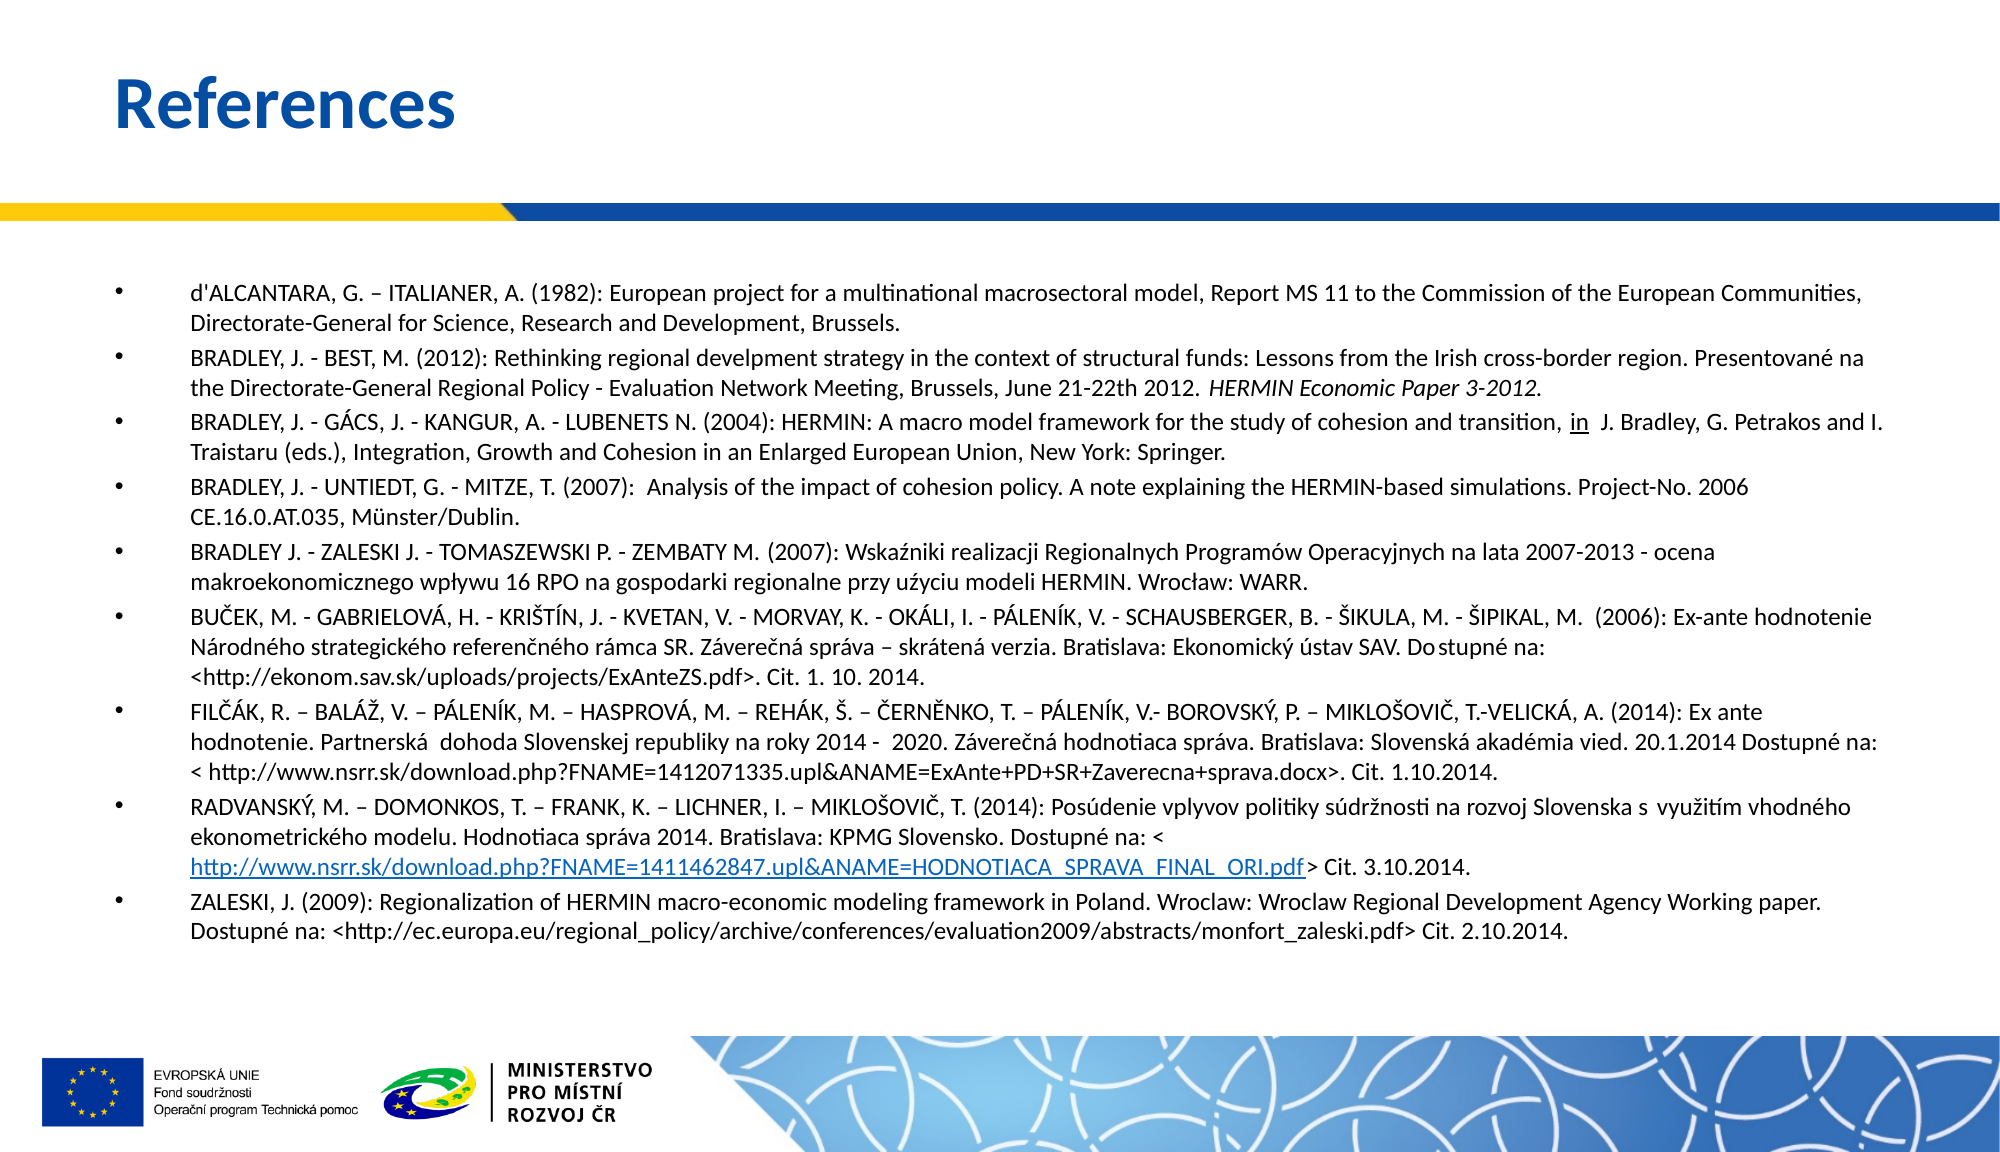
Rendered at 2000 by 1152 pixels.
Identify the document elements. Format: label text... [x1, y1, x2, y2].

title References [99, 46, 1900, 198]
picture [0, 203, 2000, 221]
picture [19, 1035, 674, 1149]
list d'ALCANTARA, G. – ITALIANER, A. (1982): European project for a multinational macrosectoral model, Report MS 11 to the Commission of the European Communities, Directorate-General for Science, Research and Development, Brussels. Bradley, J. - Best, M. (2012): Rethinking regional develpment strategy in the context of structural funds: Lessons from the Irish cross-border region. Presentované na the Directorate-General Regional Policy - Evaluation Network Meeting, Brussels, June 21-22th 2012. HERMIN Economic Paper 3-2012. Bradley, J. - Gács, J. - Kangur, A. - Lubenets N. (2004): HERMIN: A macro model framework for the study of cohesion and transition, in J. Bradley, G. Petrakos and I. Traistaru (eds.), Integration, Growth and Cohesion in an Enlarged European Union, New York: Springer. Bradley, J. - Untiedt, G. - Mitze, T. (2007): Analysis of the impact of cohesion policy. A note explaining the HERMIN-based simulations. Project-No. 2006 CE.16.0.AT.035, Münster/Dublin. Bradley J. - Zaleski J. - Tomaszewski P. - Zembaty M. (2007): Wskaźniki realizacji Regionalnych Programów Operacyjnych na lata 2007-2013 - ocena makroekonomicznego wpływu 16 RPO na gospodarki regionalne przy uźyciu modeli HERMIN. Wrocław: WARR. BUČEK, M. - GABRIELOVÁ, H. - KRIŠTÍN, J. - KVETAN, V. - MORVAY, K. - OKÁLI, I. - PÁLENÍK, V. - SCHAUSBERGER, B. - ŠIKULA, M. - ŠIPIKAL, M. (2006): Ex-ante hodnotenie Národného strategického referenčného rámca SR. Záverečná správa – skrátená verzia. Bratislava: Ekonomický ústav SAV. Do­stupné na: <http://ekonom.sav.sk/uploads/projects/ExAnteZS.pdf>. Cit. 1. 10. 2014. FILČÁK, R. – BALÁŽ, V. – PÁLENÍK, M. – HASPROVÁ, M. – REHÁK, Š. – ČERNĚNKO, T. – PÁLENÍK, V.- BOROVSKÝ, P. – MIKLOŠOVIČ, T.-VELICKÁ, A. (2014): Ex ante hodnotenie. Partnerská dohoda Slovenskej republiky na roky 2014 - 2020. Záverečná hodnotiaca správa. Bratislava: Slovenská akadémia vied. 20.1.2014 Dostupné na: < http://www.nsrr.sk/download.php?FNAME=1412071335.upl&ANAME=ExAnte+PD+SR+Zaverecna+sprava.docx>. Cit. 1.10.2014. RADVANSKÝ, M. – DOMONKOS, T. – FRANK, K. – LICHNER, I. – MIKLOŠOVIČ, T. (2014): Posúdenie vplyvov politiky súdržnosti na rozvoj Slovenska s využitím vhodného ekonometrického modelu. Hodnotiaca správa 2014. Bratislava: KPMG Slovensko. Dostupné na: <http://www.nsrr.sk/download.php?FNAME=1411462847.upl&ANAME=HODNOTIACA_SPRAVA_FINAL_ORI.pdf> Cit. 3.10.2014. ZALESKI, J. (2009): Regionalization of HERMIN macro-economic modeling framework in Poland. Wroclaw: Wroclaw Regional Development Agency Working paper. Dostupné na: <http://ec.europa.eu/regional_policy/archive/conferences/evaluation2009/abstracts/monfort_zaleski.pdf> Cit. 2.10.2014. [99, 268, 1900, 1029]
picture [680, 1036, 2000, 1152]
